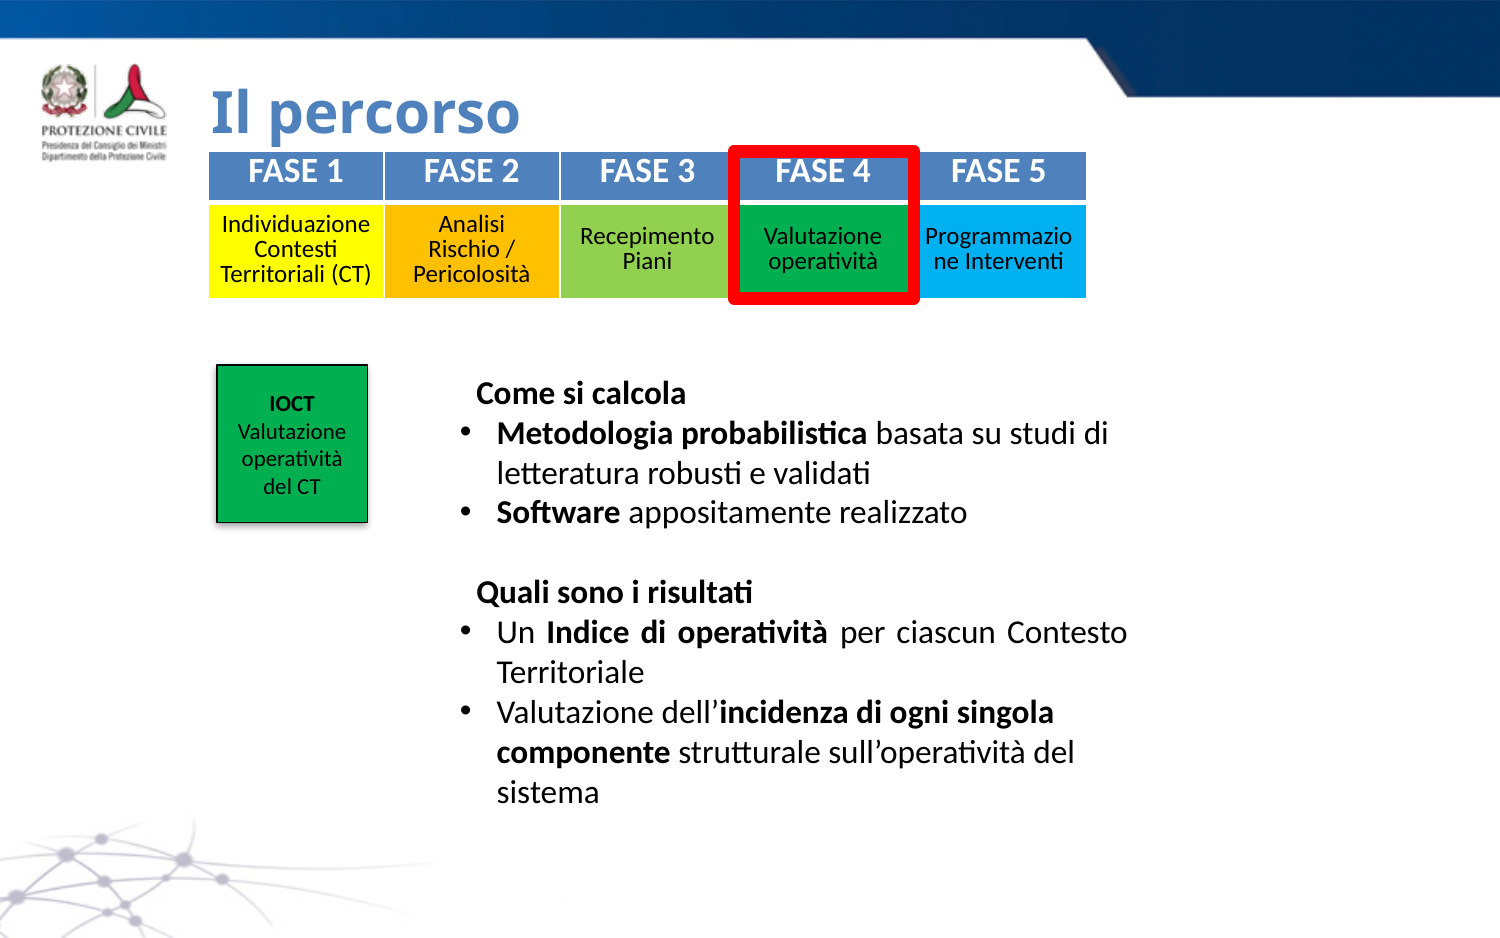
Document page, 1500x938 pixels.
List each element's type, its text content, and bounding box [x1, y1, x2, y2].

table_header FASE 5 [916, 152, 1086, 200]
table_cell Individuazione Contesti Territoriali (CT) [209, 205, 383, 298]
title Il percorso [196, 23, 1316, 205]
table_cell Programmazione Interventi [916, 205, 1086, 298]
table_cell Recepimento Piani [561, 205, 732, 298]
table_header FASE 3 [561, 152, 732, 200]
text_box [732, 149, 916, 300]
text_box Come si calcola Metodologia probabilistica basata su studi di letteratura robusti e validati Software appositamente realizzato Quali sono i risultati Un Indice di operatività per ciascun Contesto Territoriale Valutazione dell’incidenza di ogni singola componente strutturale sull’operatività del sistema [389, 365, 1140, 816]
picture [0, 0, 1500, 938]
table_header FASE 2 [385, 152, 559, 200]
list IOCT Valutazione operatività del CT [216, 364, 368, 523]
table_header FASE 1 [209, 152, 383, 200]
table_cell Analisi Rischio / Pericolosità [385, 205, 559, 298]
